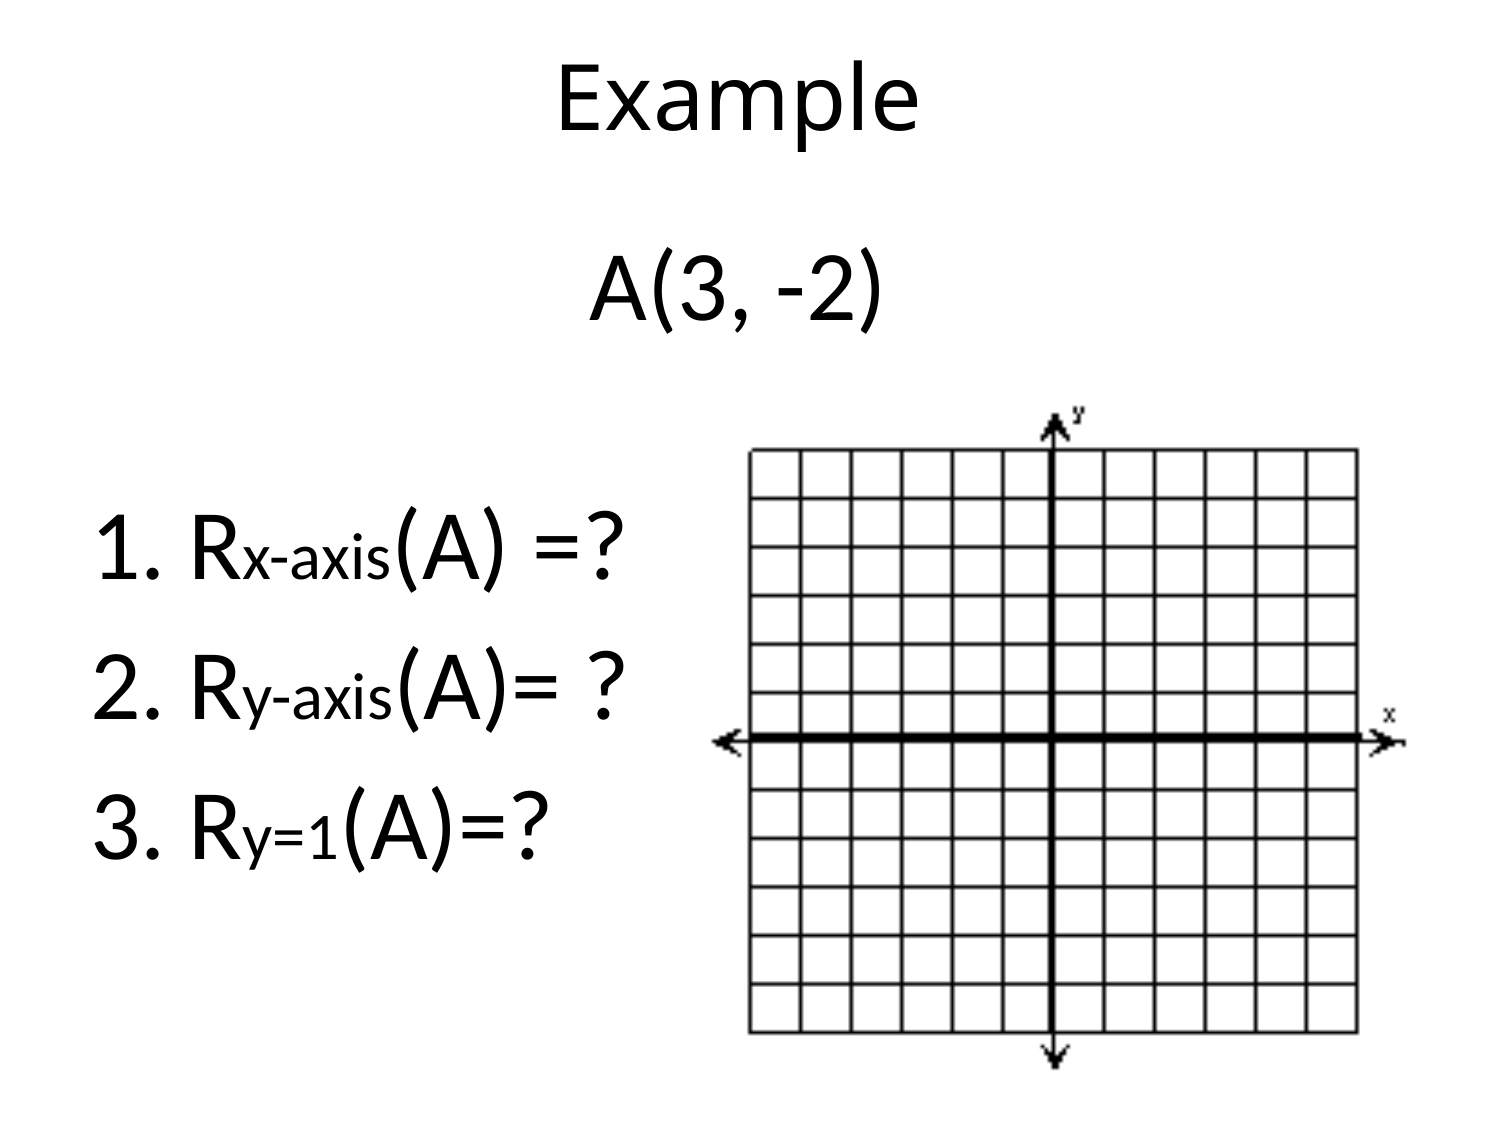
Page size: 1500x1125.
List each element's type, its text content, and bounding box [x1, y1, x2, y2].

title Example [75, 0, 1425, 188]
list A(3, -2) 1. Rx-axis(A) =? 2. Ry-axis(A)= ? 3. Ry=1(A)=? [75, 212, 1425, 1005]
picture [699, 387, 1426, 1098]
